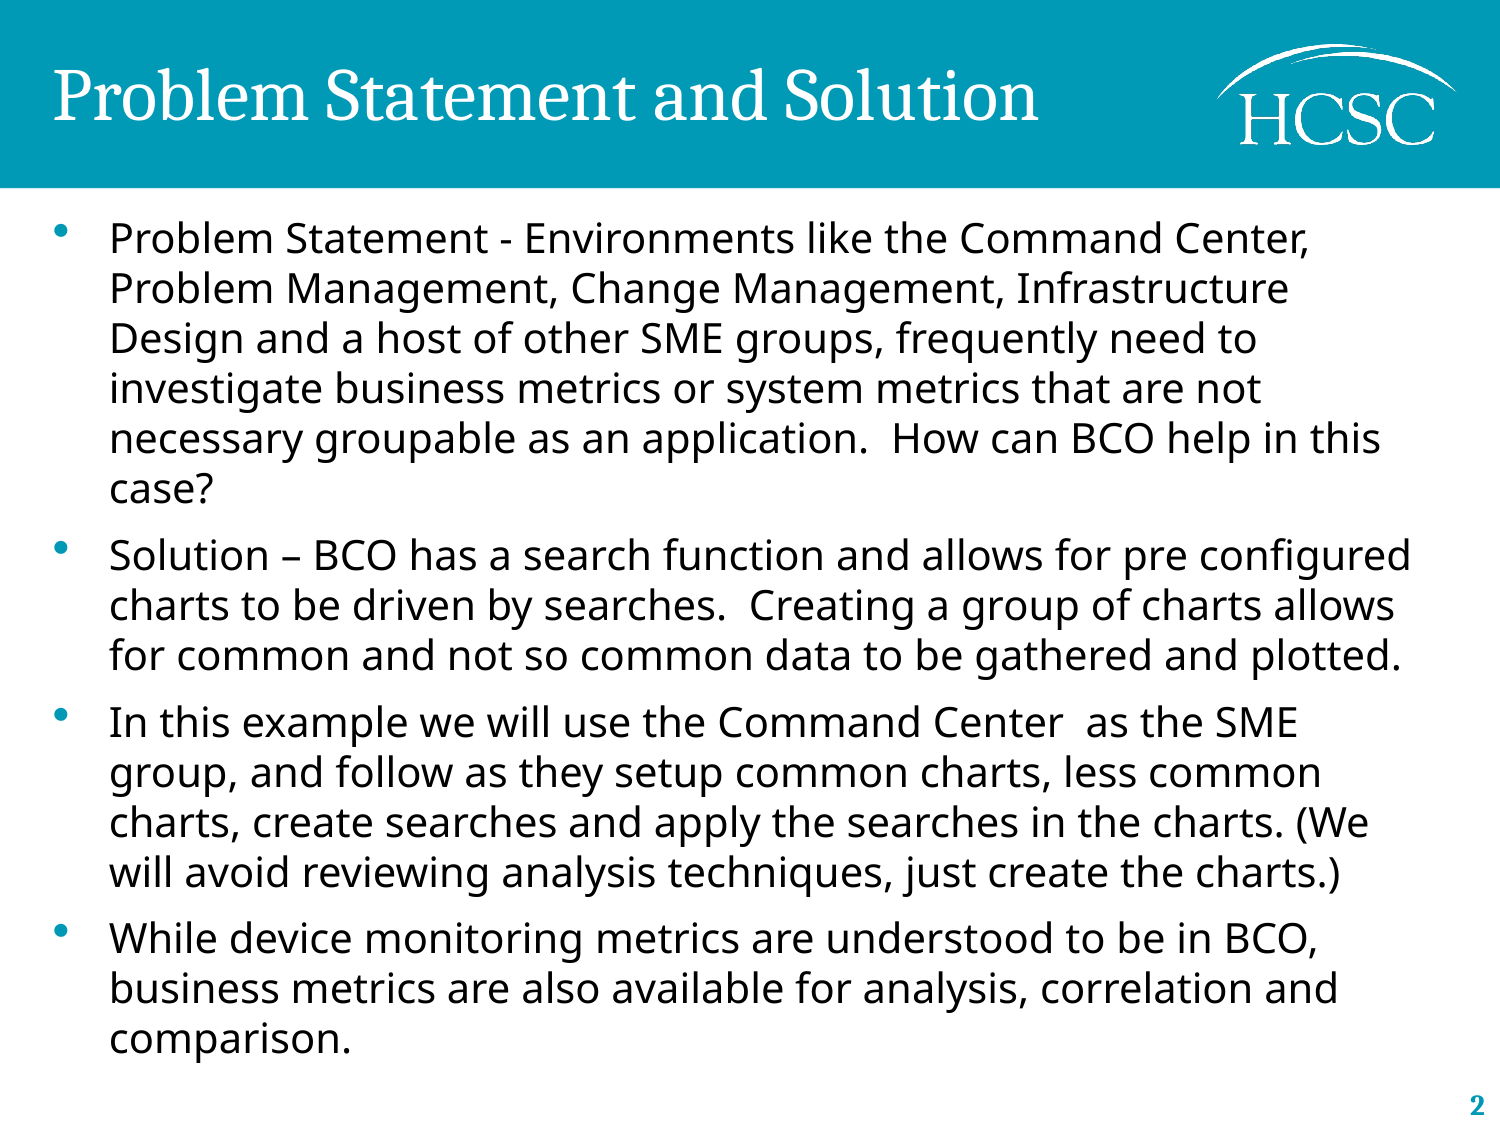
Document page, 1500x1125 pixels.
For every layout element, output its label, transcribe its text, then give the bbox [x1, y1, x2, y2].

list Problem Statement - Environments like the Command Center, Problem Management, Change Management, Infrastructure Design and a host of other SME groups, frequently need to investigate business metrics or system metrics that are not necessary groupable as an application. How can BCO help in this case? Solution – BCO has a search function and allows for pre configured charts to be driven by searches. Creating a group of charts allows for common and not so common data to be gathered and plotted. In this example we will use the Command Center as the SME group, and follow as they setup common charts, less common charts, create searches and apply the searches in the charts. (We will avoid reviewing analysis techniques, just create the charts.) While device monitoring metrics are understood to be in BCO, business metrics are also available for analysis, correlation and comparison. [37, 204, 1450, 1075]
picture [0, 0, 1500, 656]
title Problem Statement and Solution [37, 0, 1278, 181]
